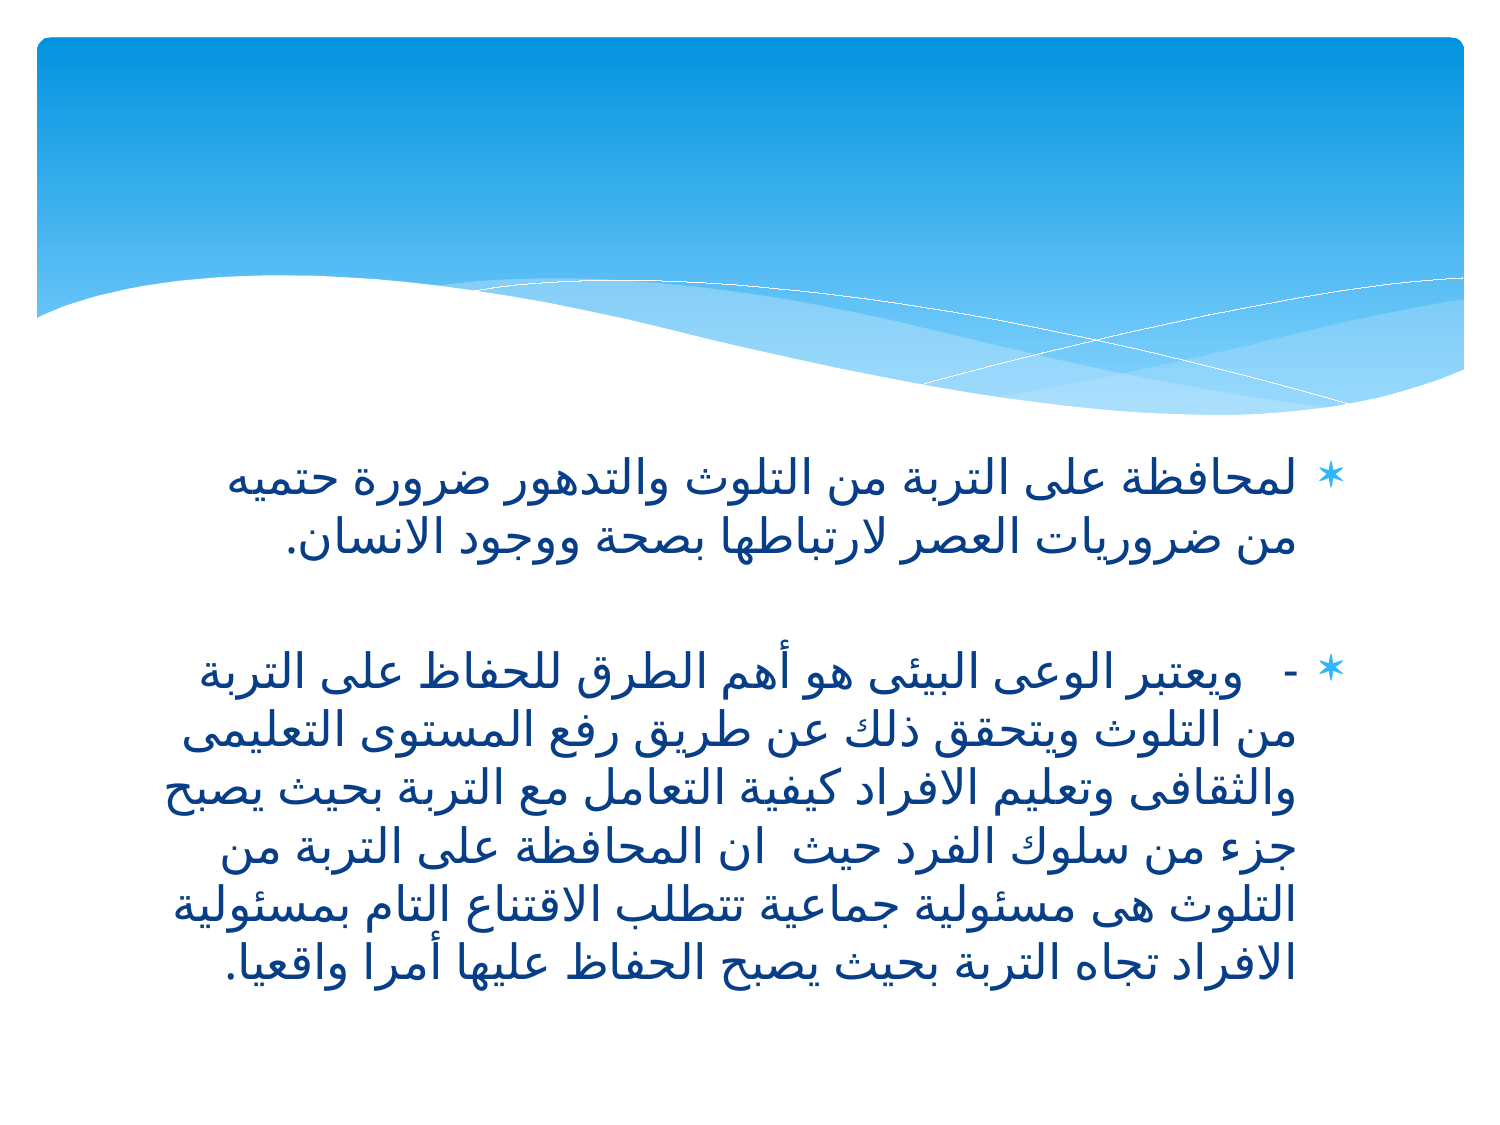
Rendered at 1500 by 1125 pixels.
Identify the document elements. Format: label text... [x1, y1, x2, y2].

list لمحافظة على التربة من التلوث والتدهور ضرورة حتميه من ضروريات العصر لارتباطها بصحة ووجود الانسان. - ويعتبر الوعى البيئى هو أهم الطرق للحفاظ على التربة من التلوث ويتحقق ذلك عن طريق رفع المستوى التعليمى والثقافى وتعليم الافراد كيفية التعامل مع التربة بحيث يصبح جزء من سلوك الفرد حيث ان المحافظة على التربة من التلوث هى مسئولية جماعية تتطلب الاقتناع التام بمسئولية الافراد تجاه التربة بحيث يصبح الحفاظ عليها أمرا واقعيا. [143, 438, 1359, 1005]
